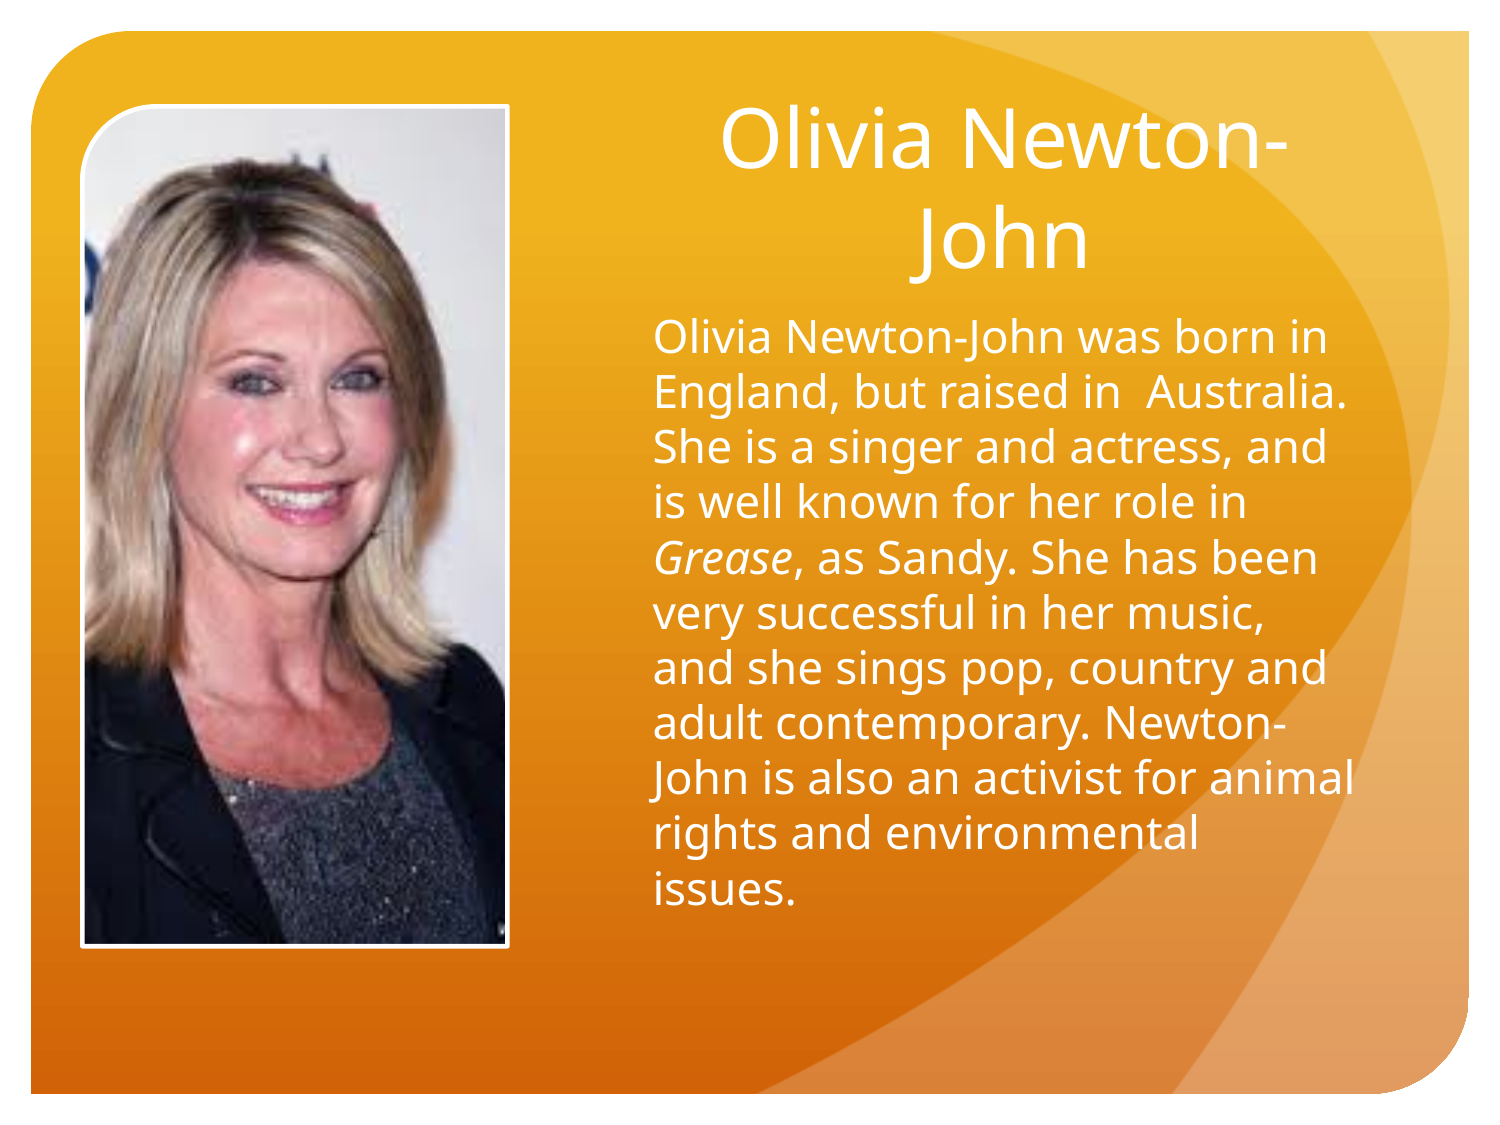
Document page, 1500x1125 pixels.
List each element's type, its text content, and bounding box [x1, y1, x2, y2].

picture [73, 30, 1474, 1095]
list Olivia Newton-John was born in England, but raised in Australia. She is a singer and actress, and is well known for her role in Grease, as Sandy. She has been very successful in her music, and she sings pop, country and adult contemporary. Newton-John is also an activist for animal rights and environmental issues. [637, 299, 1372, 925]
title Olivia Newton-John [637, 87, 1372, 293]
